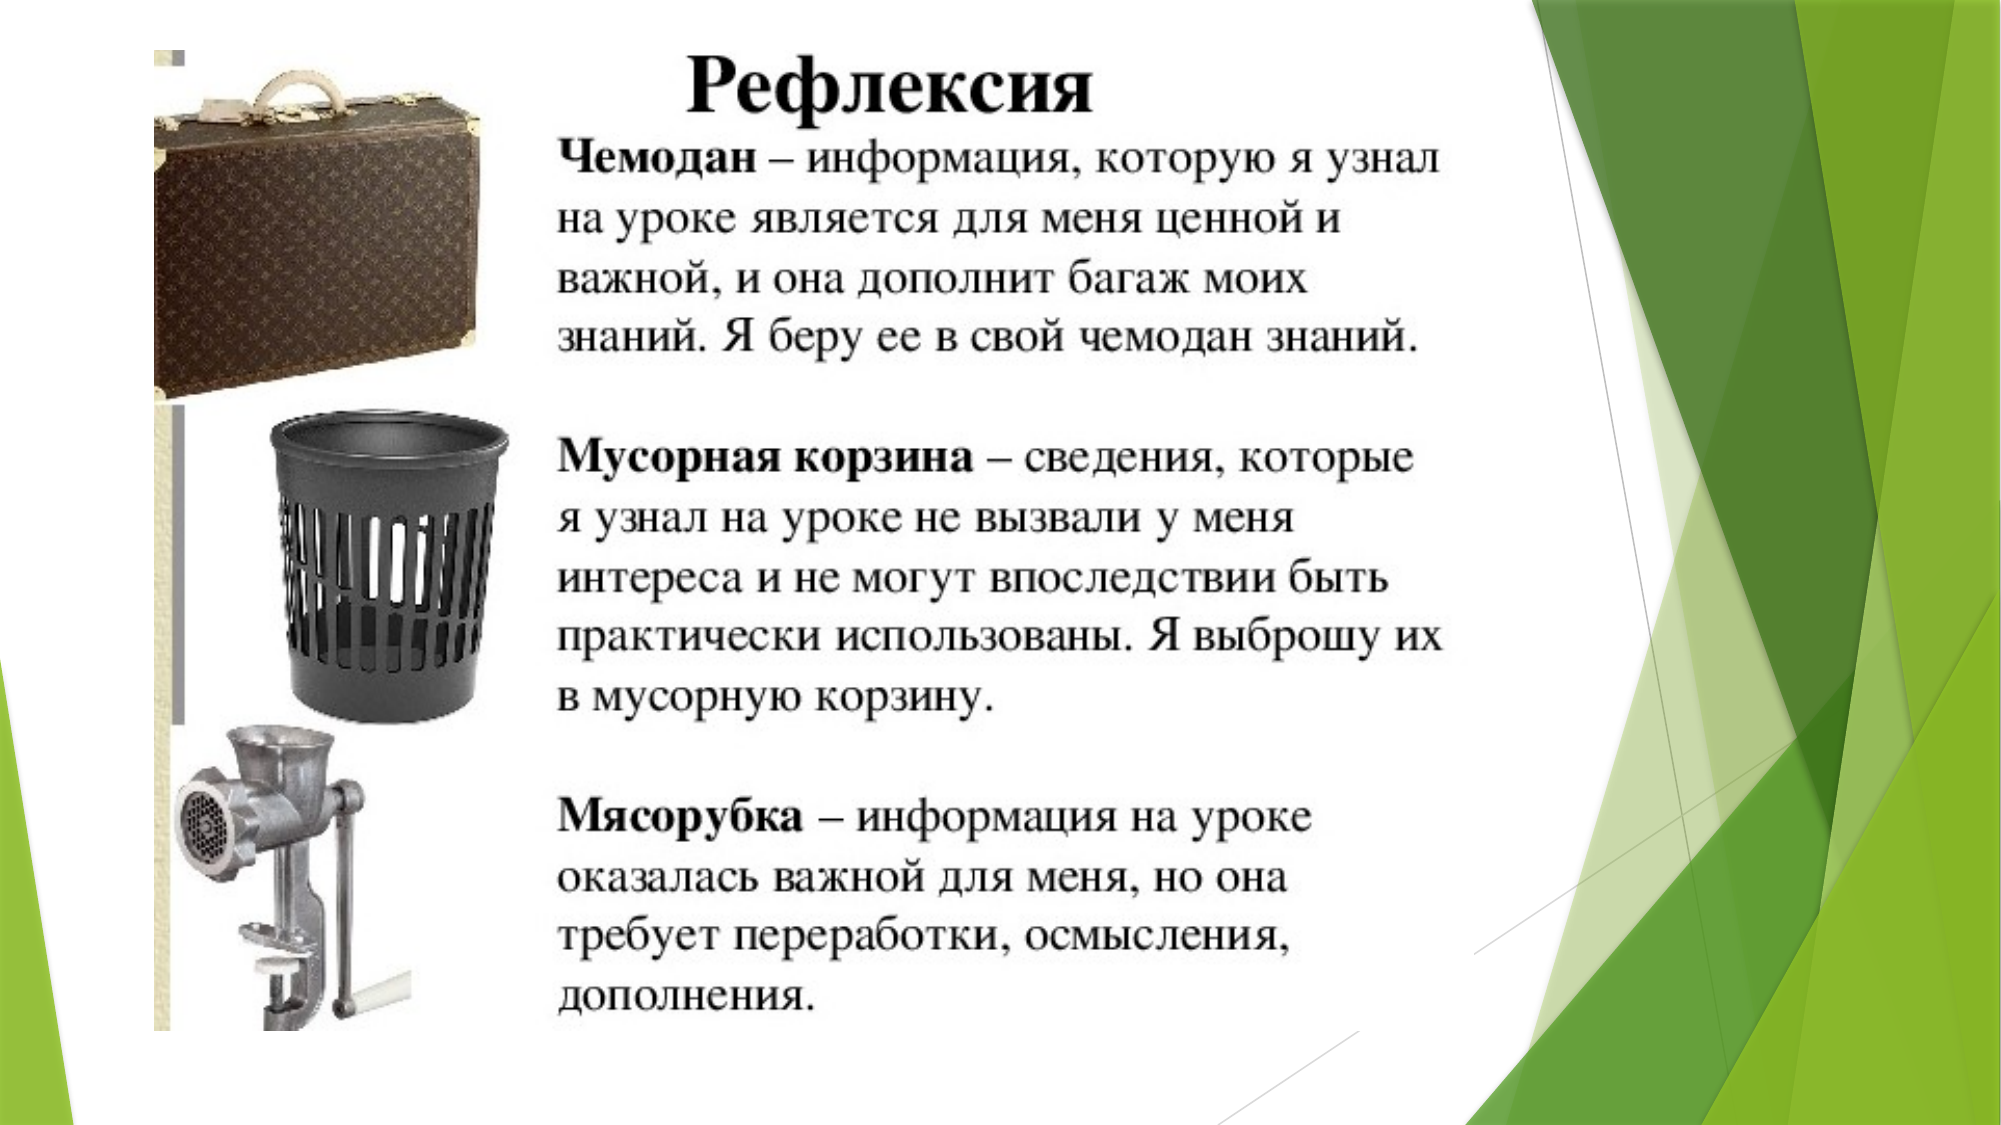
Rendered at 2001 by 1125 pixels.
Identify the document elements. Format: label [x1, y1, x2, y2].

list [154, 50, 1474, 1032]
